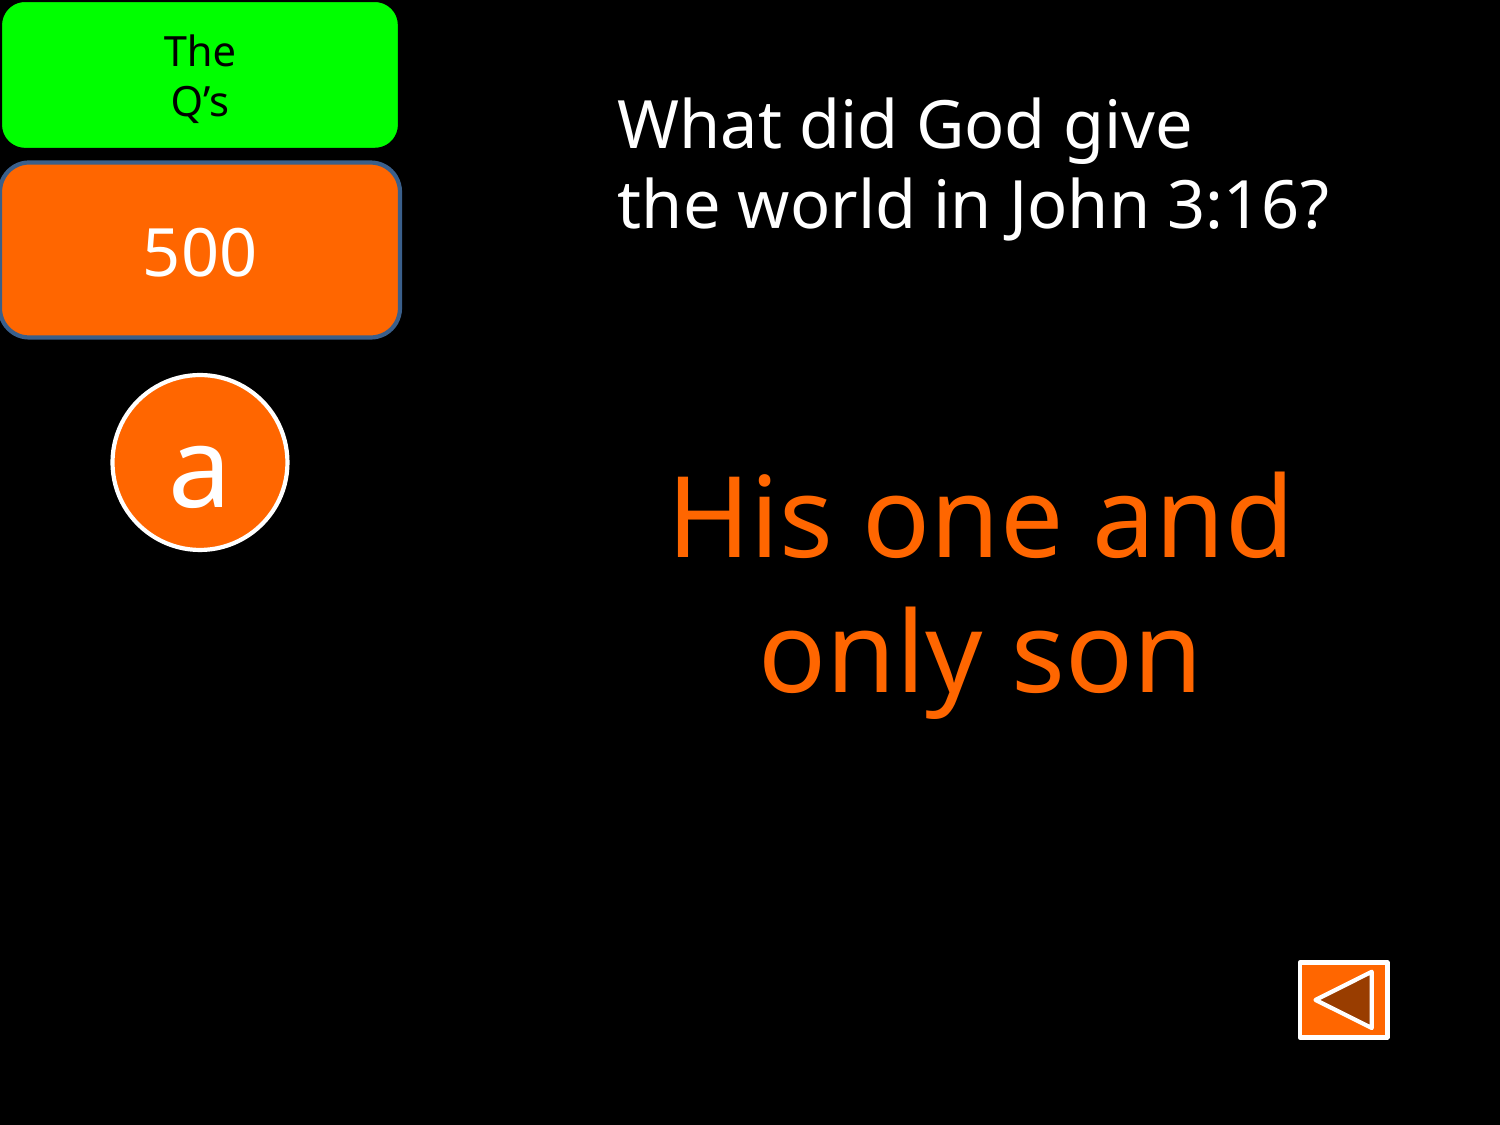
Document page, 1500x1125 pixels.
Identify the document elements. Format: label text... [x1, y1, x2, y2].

text_box 500 [0, 160, 403, 340]
text_box His one and only son [462, 437, 1500, 723]
text_box The Q’s [0, 0, 403, 153]
text_box a [110, 372, 290, 553]
text_box What did God give the world in John 3:16? [603, 74, 1346, 250]
text_box [1298, 960, 1390, 1040]
